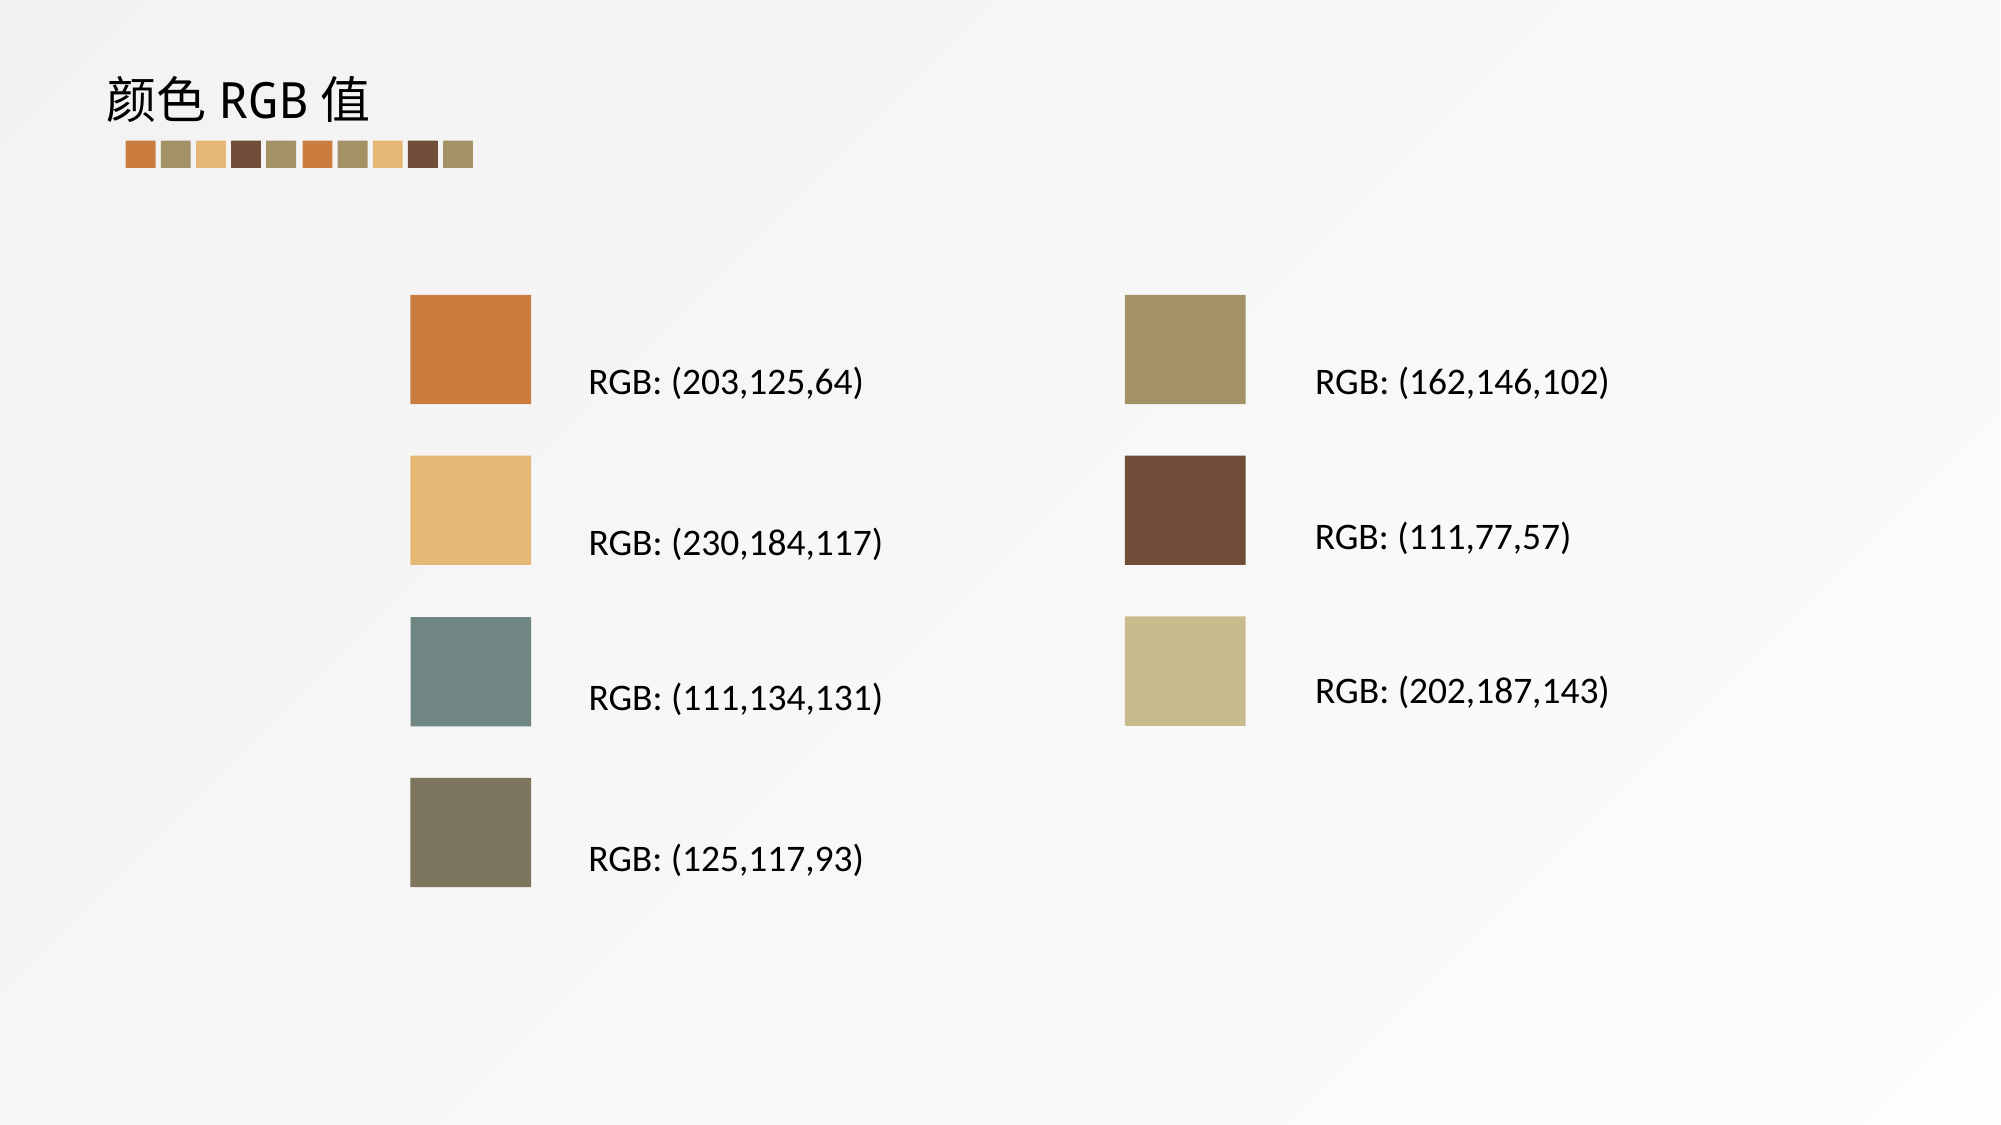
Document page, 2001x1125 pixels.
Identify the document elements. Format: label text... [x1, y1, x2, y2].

text_box [409, 294, 532, 405]
text_box RGB: (162,146,102) [1300, 349, 1625, 410]
text_box [1124, 294, 1247, 405]
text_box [125, 140, 474, 168]
text_box RGB: (125,117,93) [573, 826, 880, 887]
text_box RGB: (203,125,64) [573, 349, 880, 410]
text_box RGB: (202,187,143) [1300, 658, 1625, 719]
text_box [410, 616, 532, 728]
text_box RGB: (111,134,131) [573, 665, 899, 726]
text_box [1124, 615, 1247, 727]
text_box [409, 455, 532, 566]
text_box [409, 777, 532, 888]
text_box [1124, 455, 1247, 566]
text_box RGB: (230,184,117) [573, 510, 899, 571]
text_box RGB: (111,77,57) [1300, 504, 1587, 564]
text_box 颜色RGB值 [91, 61, 386, 137]
